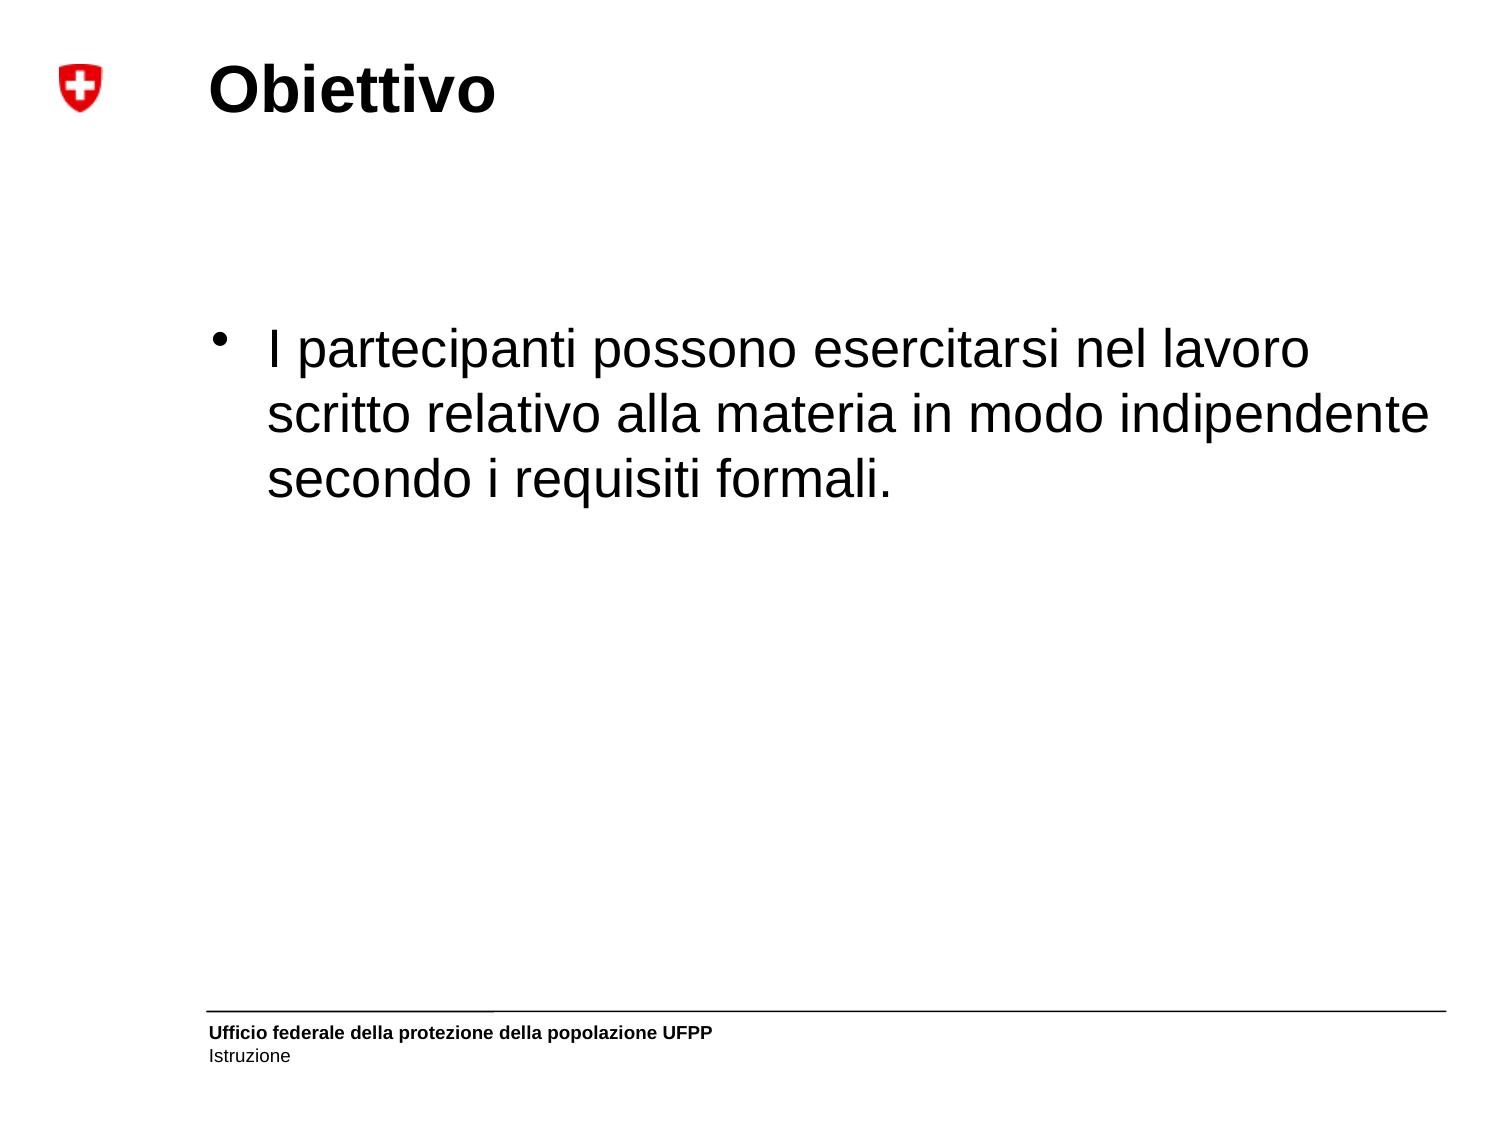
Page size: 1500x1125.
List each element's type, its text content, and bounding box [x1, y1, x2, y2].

picture [59, 64, 103, 114]
title Obiettivo [207, 45, 1433, 209]
list I partecipanti possono esercitarsi nel lavoro scritto relativo alla materia in modo indipendente secondo i requisiti formali. [210, 237, 1438, 1012]
